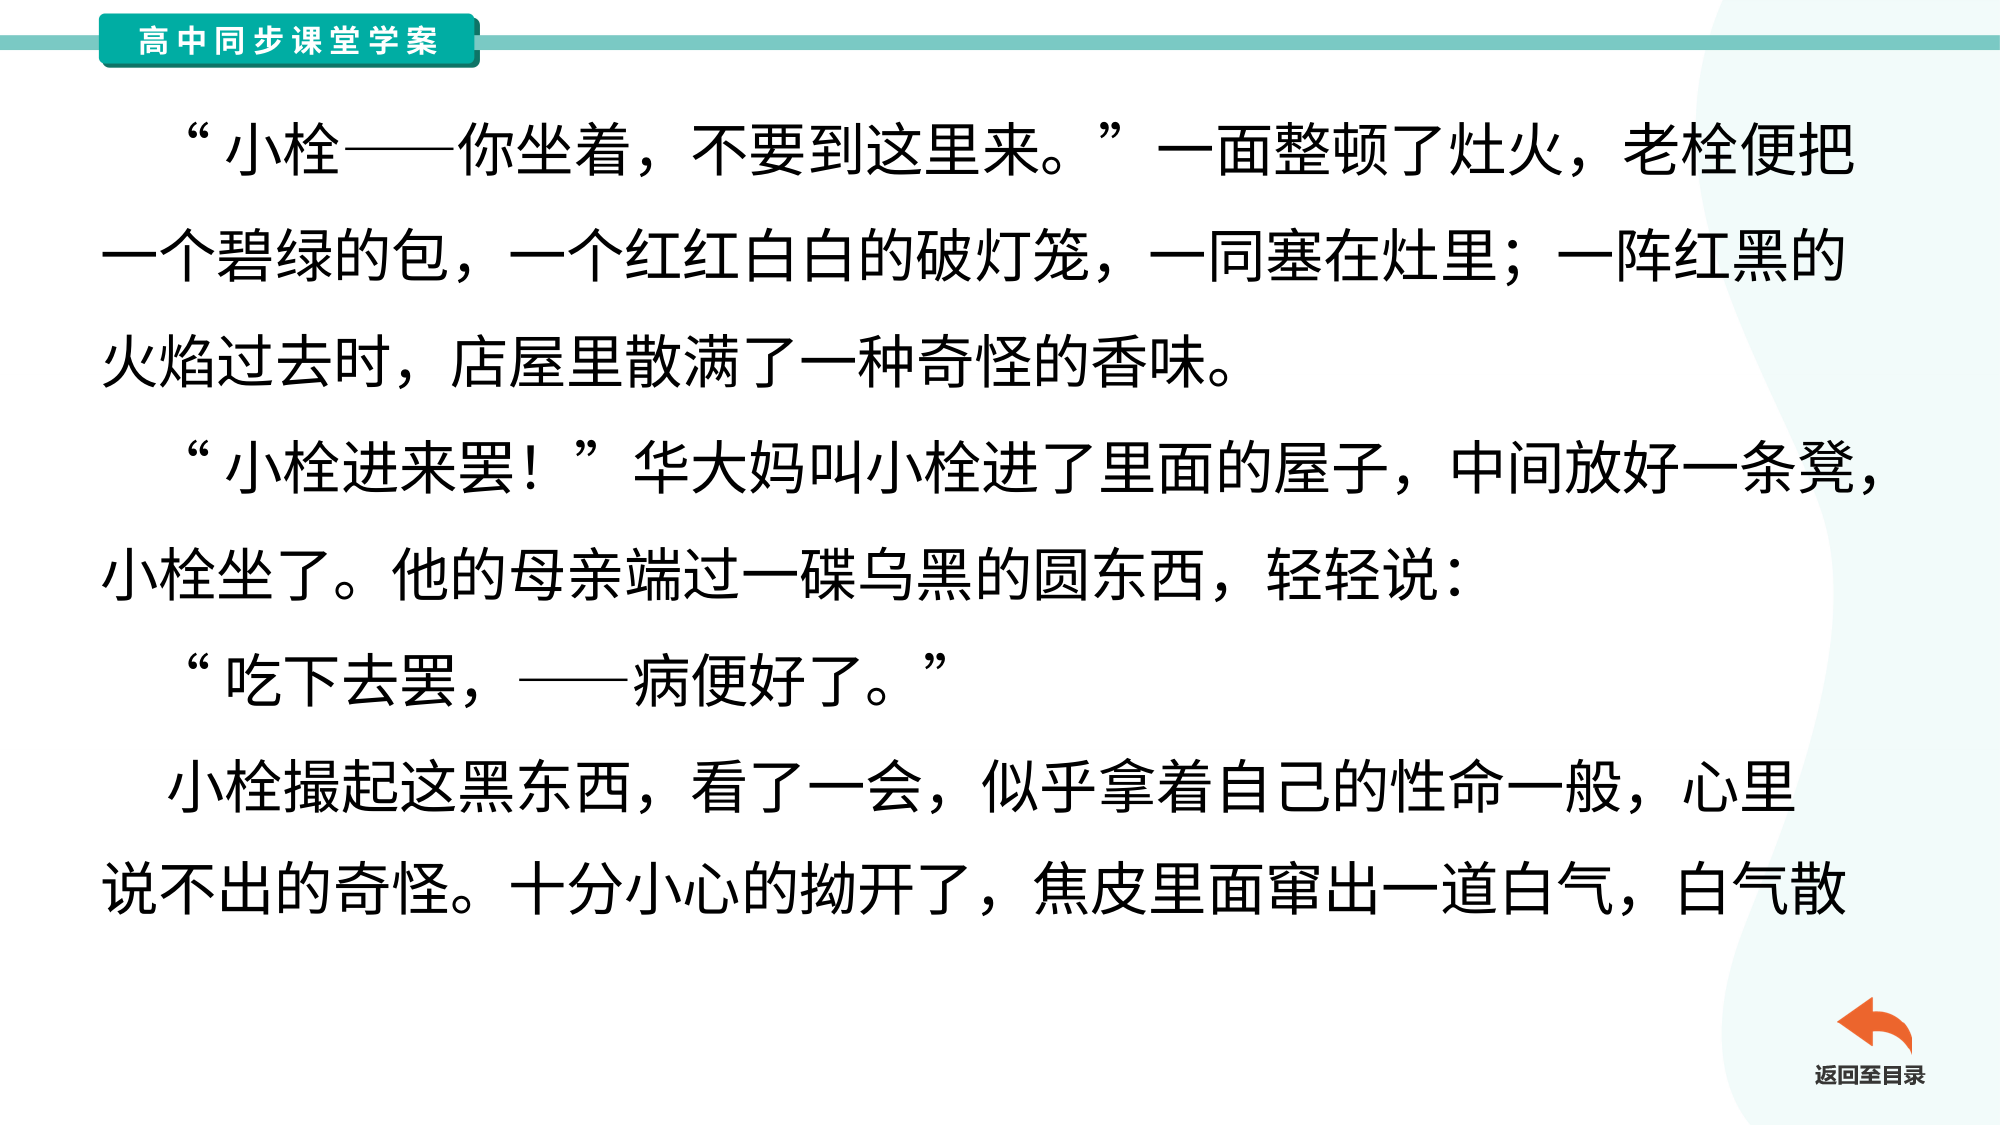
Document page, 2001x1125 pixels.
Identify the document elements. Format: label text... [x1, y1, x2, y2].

picture [0, 0, 2000, 1125]
text_box “小栓——你坐着，不要到这里来。”一面整顿了灶火，老栓便把 一个碧绿的包，一个红红白白的破灯笼，一同塞在灶里；一阵红黑的 火焰过去时，店屋里散满了一种奇怪的香味。 “小栓进来罢！”华大妈叫小栓进了里面的屋子，中间放好一条凳， 小栓坐了。他的母亲端过一碟乌黑的圆东西，轻轻说： “吃下去罢，——病便好了。” 小栓撮起这黑东西，看了一会，似乎拿着自己的性命一般，心里 说不出的奇怪。十分小心的拗开了，焦皮里面窜出一道白气，白气散 [100, 76, 1899, 912]
